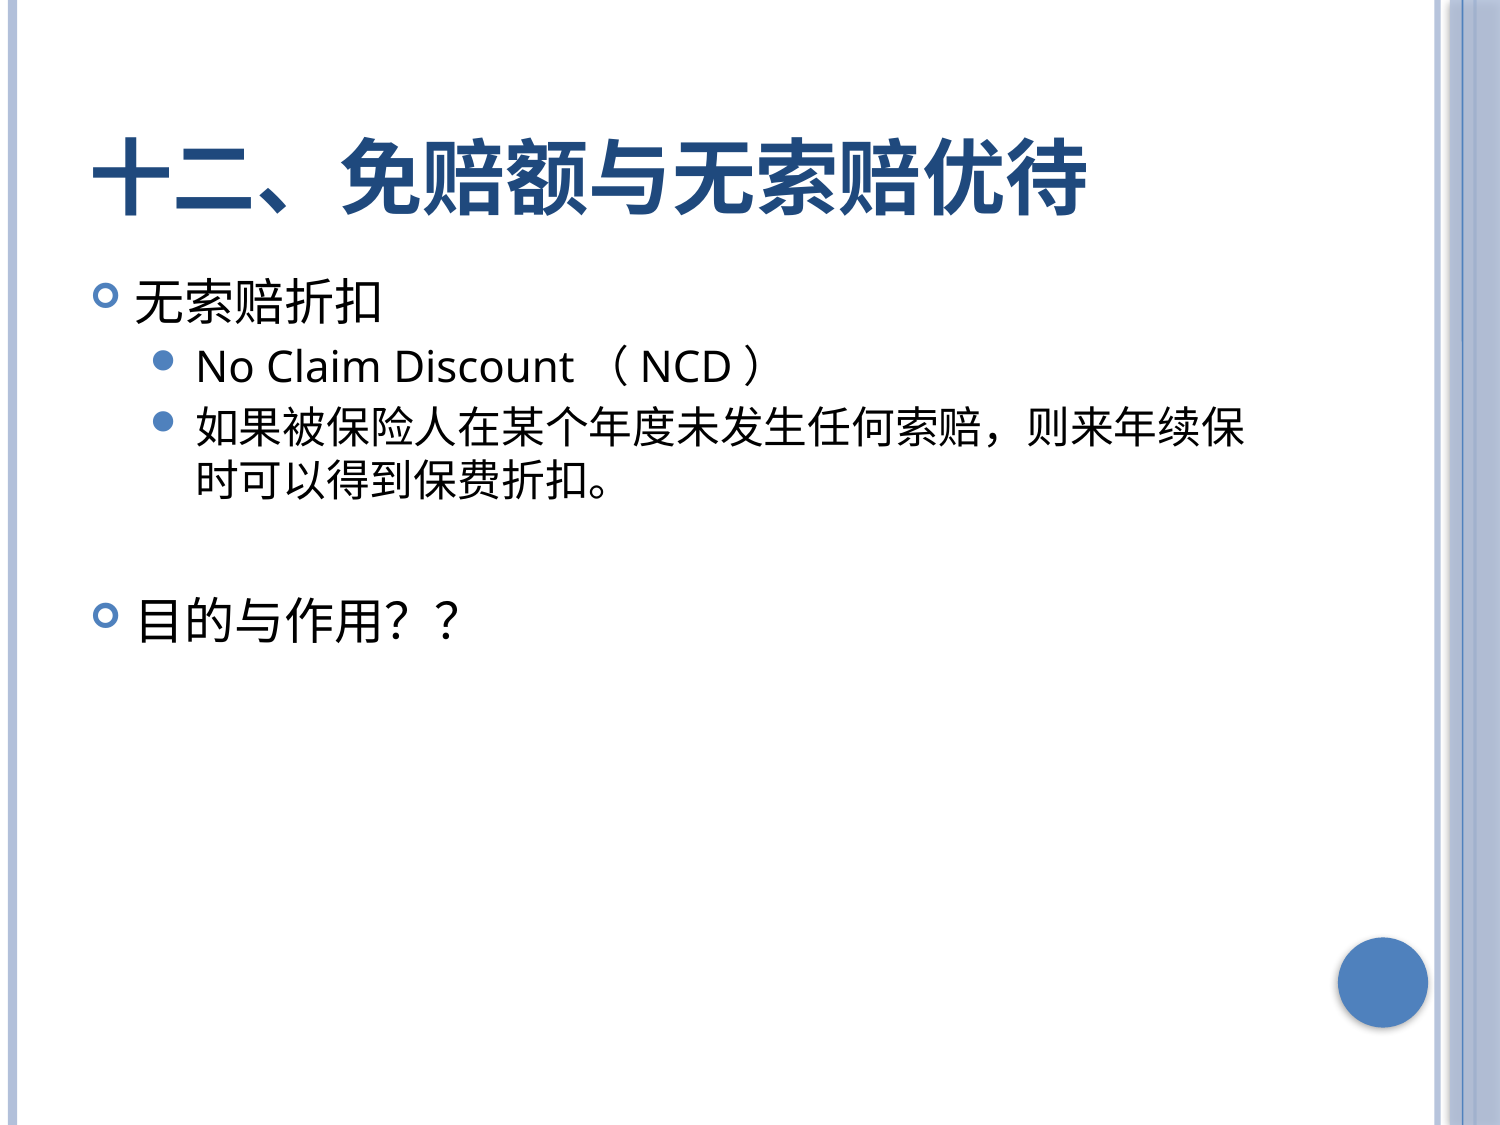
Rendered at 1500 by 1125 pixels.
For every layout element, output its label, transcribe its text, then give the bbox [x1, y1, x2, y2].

list 无索赔折扣 No Claim Discount（NCD） 如果被保险人在某个年度未发生任何索赔，则来年续保时可以得到保费折扣。 目的与作用？？ [74, 262, 1301, 1063]
title 十二、免赔额与无索赔优待 [75, 45, 1300, 233]
